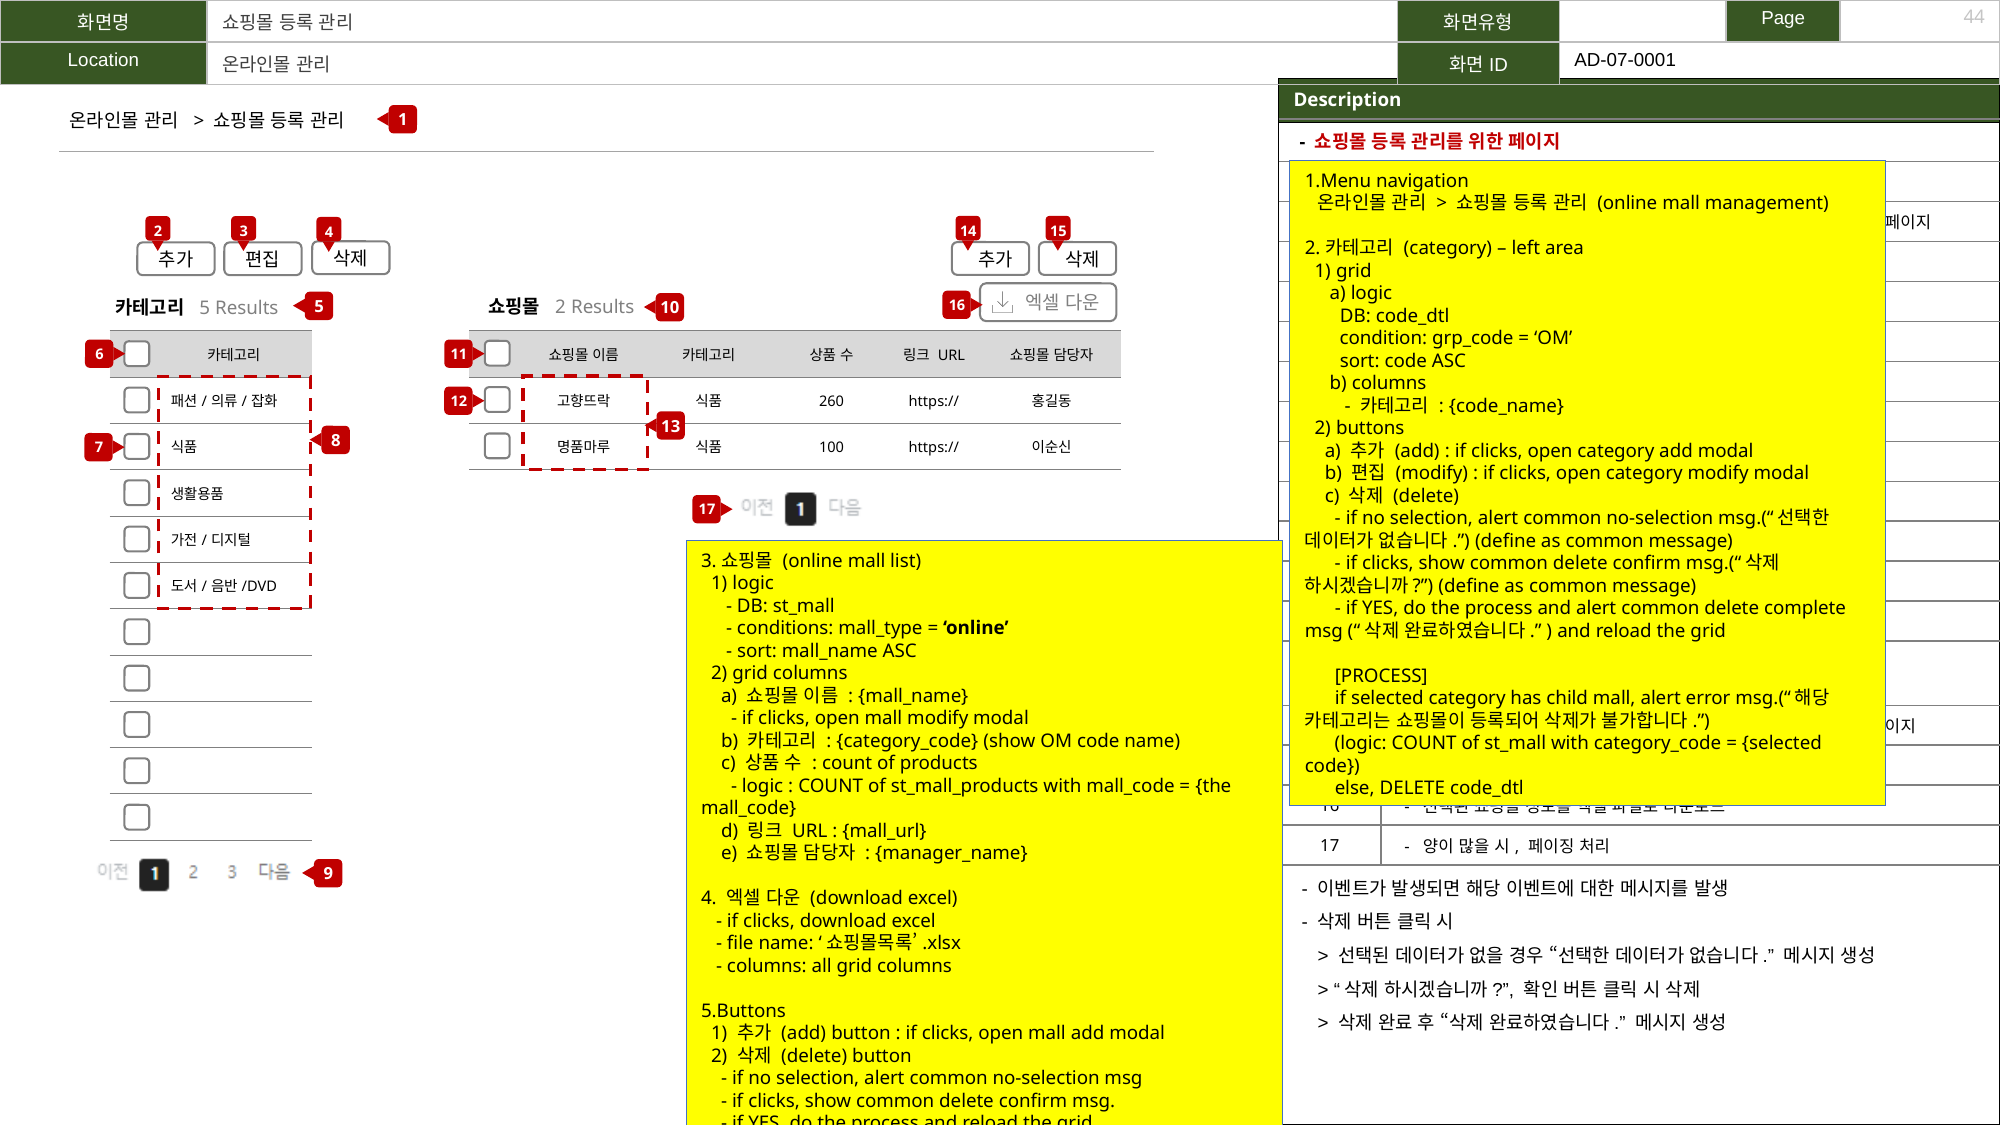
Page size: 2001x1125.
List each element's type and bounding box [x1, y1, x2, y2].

table_cell [1279, 482, 1289, 520]
table_cell [1279, 242, 1289, 281]
text_box [55, 99, 411, 140]
table_cell [1886, 282, 2000, 321]
table_cell [1886, 402, 2000, 441]
table_cell [1886, 706, 2000, 744]
table_cell [648, 424, 1121, 469]
picture [985, 285, 1020, 319]
table_cell [648, 378, 1121, 423]
table_cell [1279, 362, 1289, 401]
text_box [1037, 213, 1118, 276]
text_box [123, 803, 151, 831]
text_box [307, 853, 337, 894]
text_box [223, 214, 303, 277]
text_box [123, 757, 151, 785]
text_box [136, 214, 216, 277]
picture [77, 848, 311, 901]
text_box [123, 479, 151, 507]
text_box [79, 337, 151, 370]
table_cell [110, 609, 312, 655]
table_header [1, 1, 206, 41]
text_box [686, 540, 1283, 1125]
table_cell [110, 563, 158, 608]
table_cell [1283, 602, 1289, 640]
table_header [1279, 85, 1999, 118]
table_cell [1886, 602, 2000, 640]
text_box [123, 386, 151, 414]
text_box [315, 419, 344, 460]
table_cell [1886, 746, 2000, 784]
text_box [438, 337, 511, 370]
table_cell [1382, 786, 2000, 824]
table_header [110, 331, 312, 377]
table_header [208, 1, 1397, 41]
table_cell [110, 748, 312, 793]
table_cell [1, 43, 206, 84]
table_cell [1279, 162, 1289, 201]
table_cell [1560, 48, 1999, 84]
table_cell [469, 378, 522, 423]
text_box [686, 492, 733, 526]
text_box [438, 384, 511, 417]
picture [724, 478, 877, 536]
table_cell [1283, 866, 1999, 1124]
table_cell [110, 794, 312, 840]
text_box [157, 376, 312, 610]
text_box [936, 282, 1118, 323]
text_box [950, 213, 1031, 276]
table_cell [110, 517, 158, 562]
table_cell [1382, 826, 2000, 864]
table_cell [1886, 362, 2000, 401]
text_box [123, 664, 151, 692]
table_header [1279, 120, 2000, 161]
table_cell [1886, 242, 2000, 281]
text_box [123, 711, 151, 738]
table_cell [1279, 202, 1289, 241]
table_cell [1279, 402, 1289, 441]
table_cell [1398, 43, 1559, 84]
text_box [78, 430, 151, 464]
table_cell [469, 424, 522, 469]
table_cell [1886, 202, 2000, 241]
text_box [311, 215, 391, 276]
table_cell [110, 424, 158, 469]
table_cell [1886, 322, 2000, 361]
text_box [522, 375, 649, 471]
text_box [123, 571, 151, 599]
text_box [1286, 857, 1982, 1042]
table_cell [1279, 322, 1289, 361]
table_cell [1283, 642, 1289, 705]
table_cell [110, 656, 312, 701]
text_box [650, 405, 679, 446]
table_cell [1886, 482, 2000, 520]
text_box [100, 285, 435, 326]
table_cell [110, 378, 158, 423]
table_header [1398, 1, 1550, 41]
table_cell [1886, 442, 2000, 481]
table_header [469, 331, 1121, 377]
text_box [123, 618, 151, 646]
table_cell [1283, 746, 1289, 784]
table_cell [1886, 522, 2000, 560]
table_cell [1283, 826, 1380, 864]
table_cell [1283, 706, 1289, 744]
table_cell [1283, 562, 1289, 600]
slide_number [1550, 0, 2000, 48]
table_cell [1886, 642, 2000, 705]
table_cell [110, 702, 312, 747]
text_box [483, 432, 511, 460]
text_box [473, 287, 691, 328]
table_cell [110, 470, 158, 516]
table_cell [1886, 562, 2000, 600]
table_cell [1279, 282, 1289, 321]
table_cell [1279, 442, 1289, 481]
text_box [123, 525, 151, 553]
table_cell [1283, 786, 1380, 824]
table_cell [208, 43, 1397, 84]
text_box [1289, 160, 1886, 806]
table_cell [1279, 522, 1289, 560]
table_cell [1886, 162, 2000, 201]
